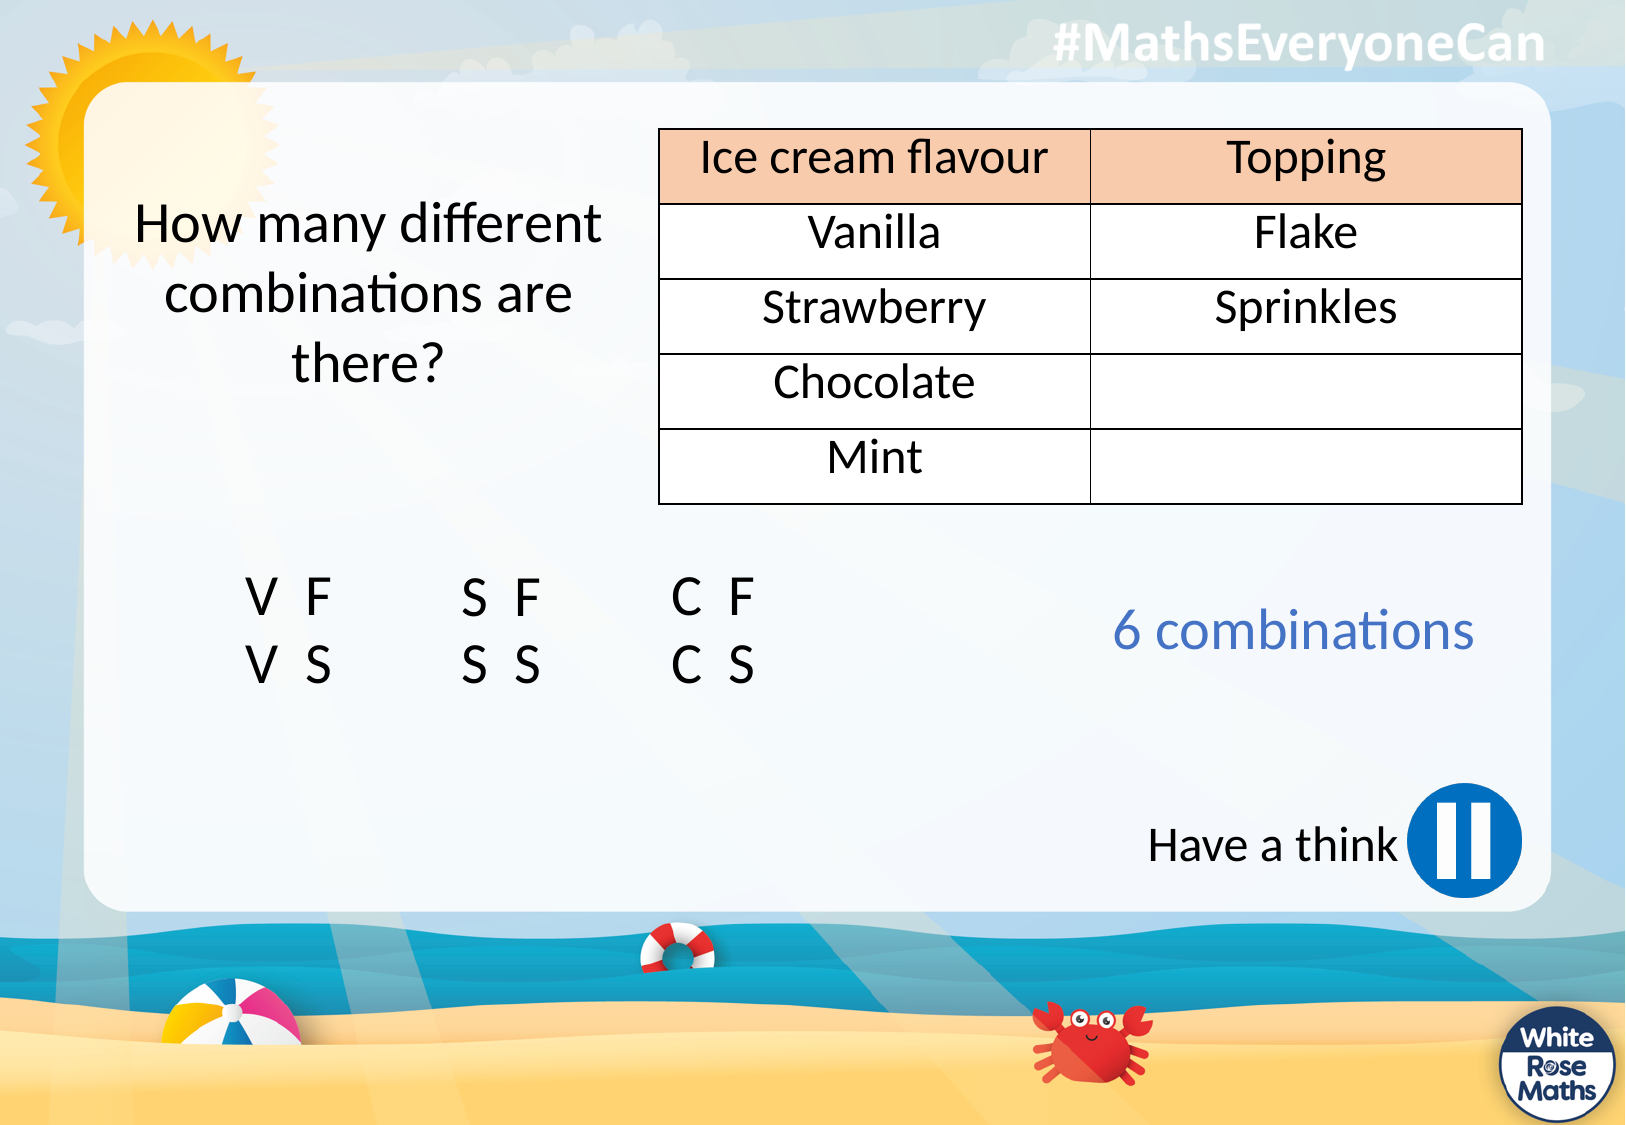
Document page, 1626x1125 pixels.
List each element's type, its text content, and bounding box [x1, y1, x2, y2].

text_box Have a think [1027, 804, 1407, 880]
table_cell Chocolate [660, 355, 1090, 428]
table_cell [1091, 355, 1521, 428]
table_cell Mint [660, 430, 1090, 503]
table_cell [1091, 430, 1521, 503]
table_header Topping [1091, 130, 1521, 203]
table_header Ice cream flavour [660, 130, 1090, 203]
table_cell Flake [1091, 205, 1521, 278]
table_cell Strawberry [660, 280, 1090, 353]
picture [1407, 782, 1522, 898]
text_box 6 combinations [1027, 583, 1560, 669]
table_cell Vanilla [660, 205, 1090, 278]
table_cell Sprinkles [1091, 280, 1521, 353]
text_box How many different combinations are there? [102, 176, 635, 402]
